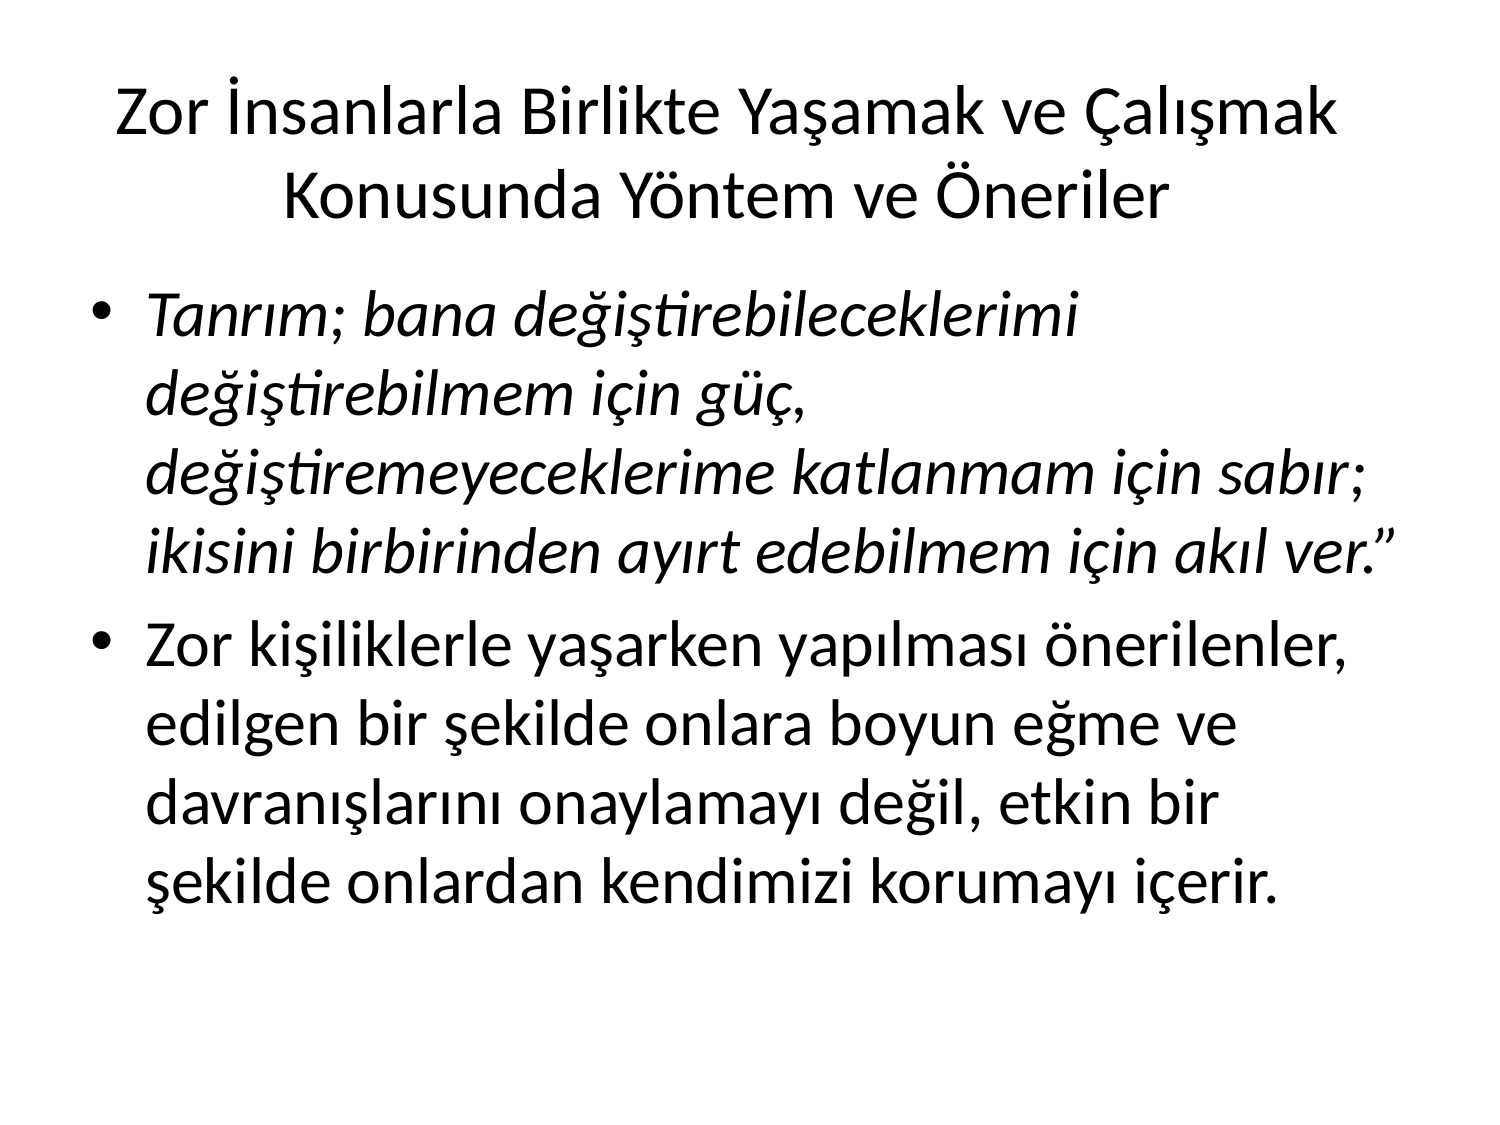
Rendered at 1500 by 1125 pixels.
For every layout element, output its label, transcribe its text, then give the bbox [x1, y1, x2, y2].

title Zor İnsanlarla Birlikte Yaşamak ve Çalışmak Konusunda Yöntem ve Öneriler [53, 54, 1404, 243]
list Tanrım; bana değiştirebileceklerimi değiştirebilmem için güç, değiştiremeyeceklerime katlanmam için sabır; ikisini birbirinden ayırt edebilmem için akıl ver.” Zor kişiliklerle yaşarken yapılması önerilenler, edilgen bir şekilde onlara boyun eğme ve davranışlarını onaylamayı değil, etkin bir şekilde onlardan kendimizi korumayı içerir. [75, 262, 1425, 1005]
